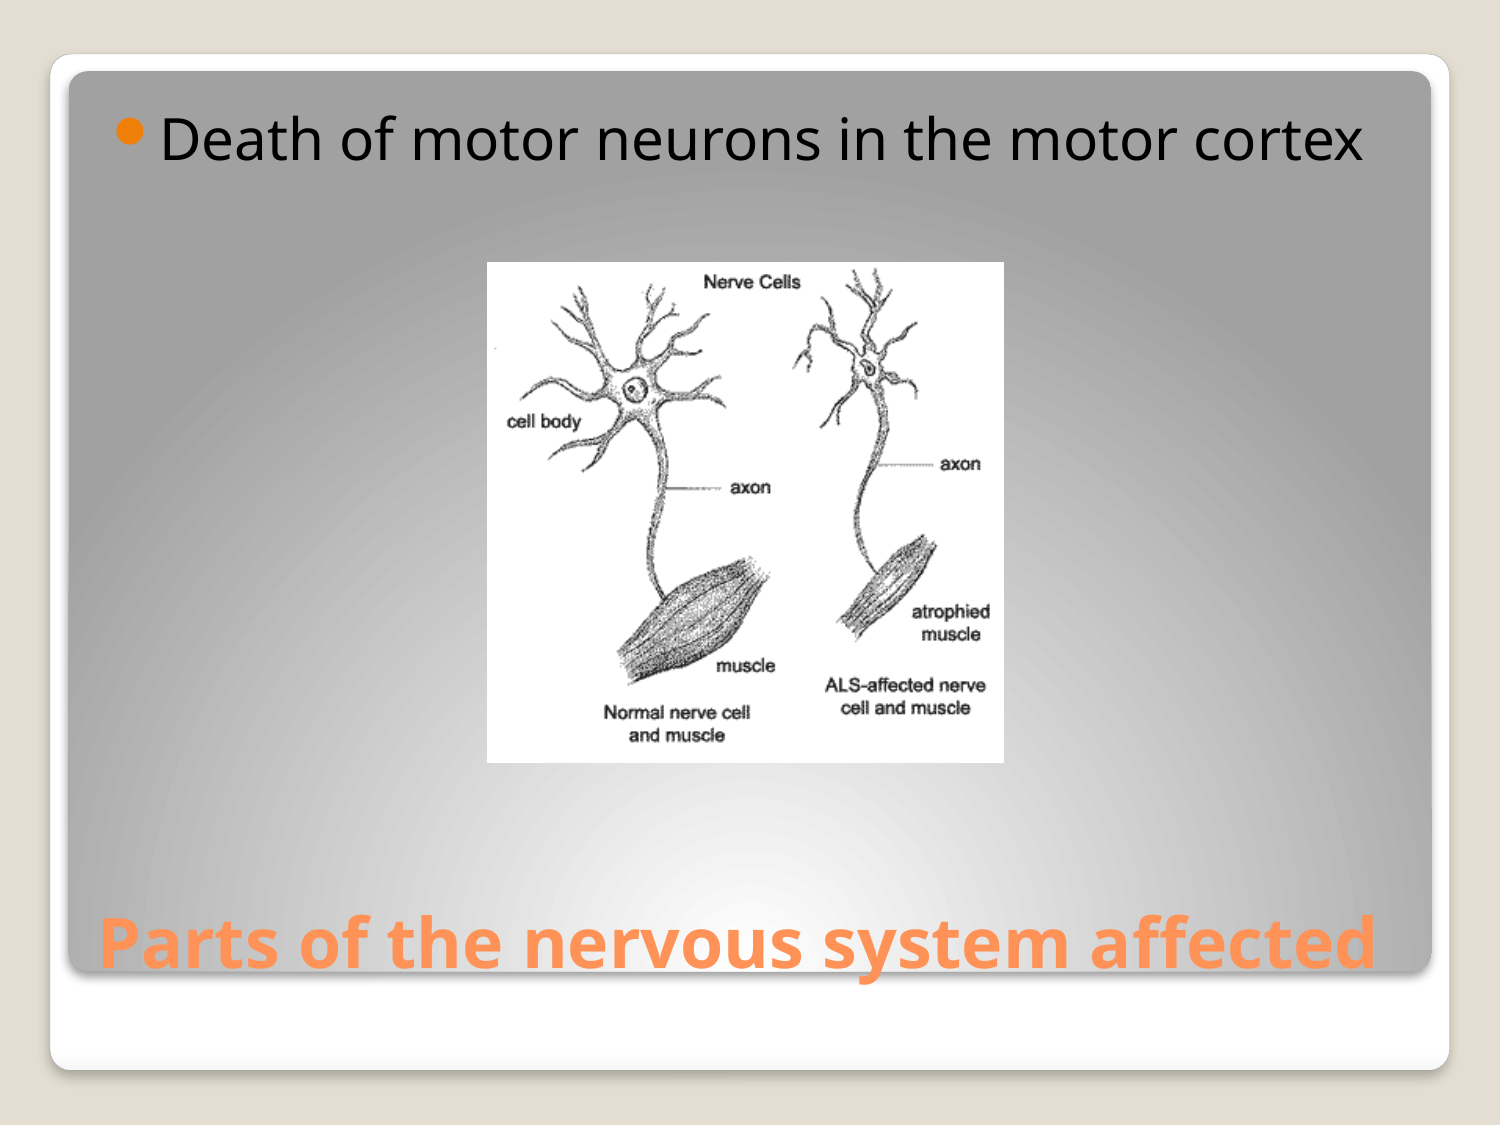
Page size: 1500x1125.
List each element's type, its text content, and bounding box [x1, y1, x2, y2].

title Parts of the nervous system affected [82, 817, 1425, 990]
list Death of motor neurons in the motor cortex [82, 86, 1425, 774]
picture [487, 262, 1004, 764]
